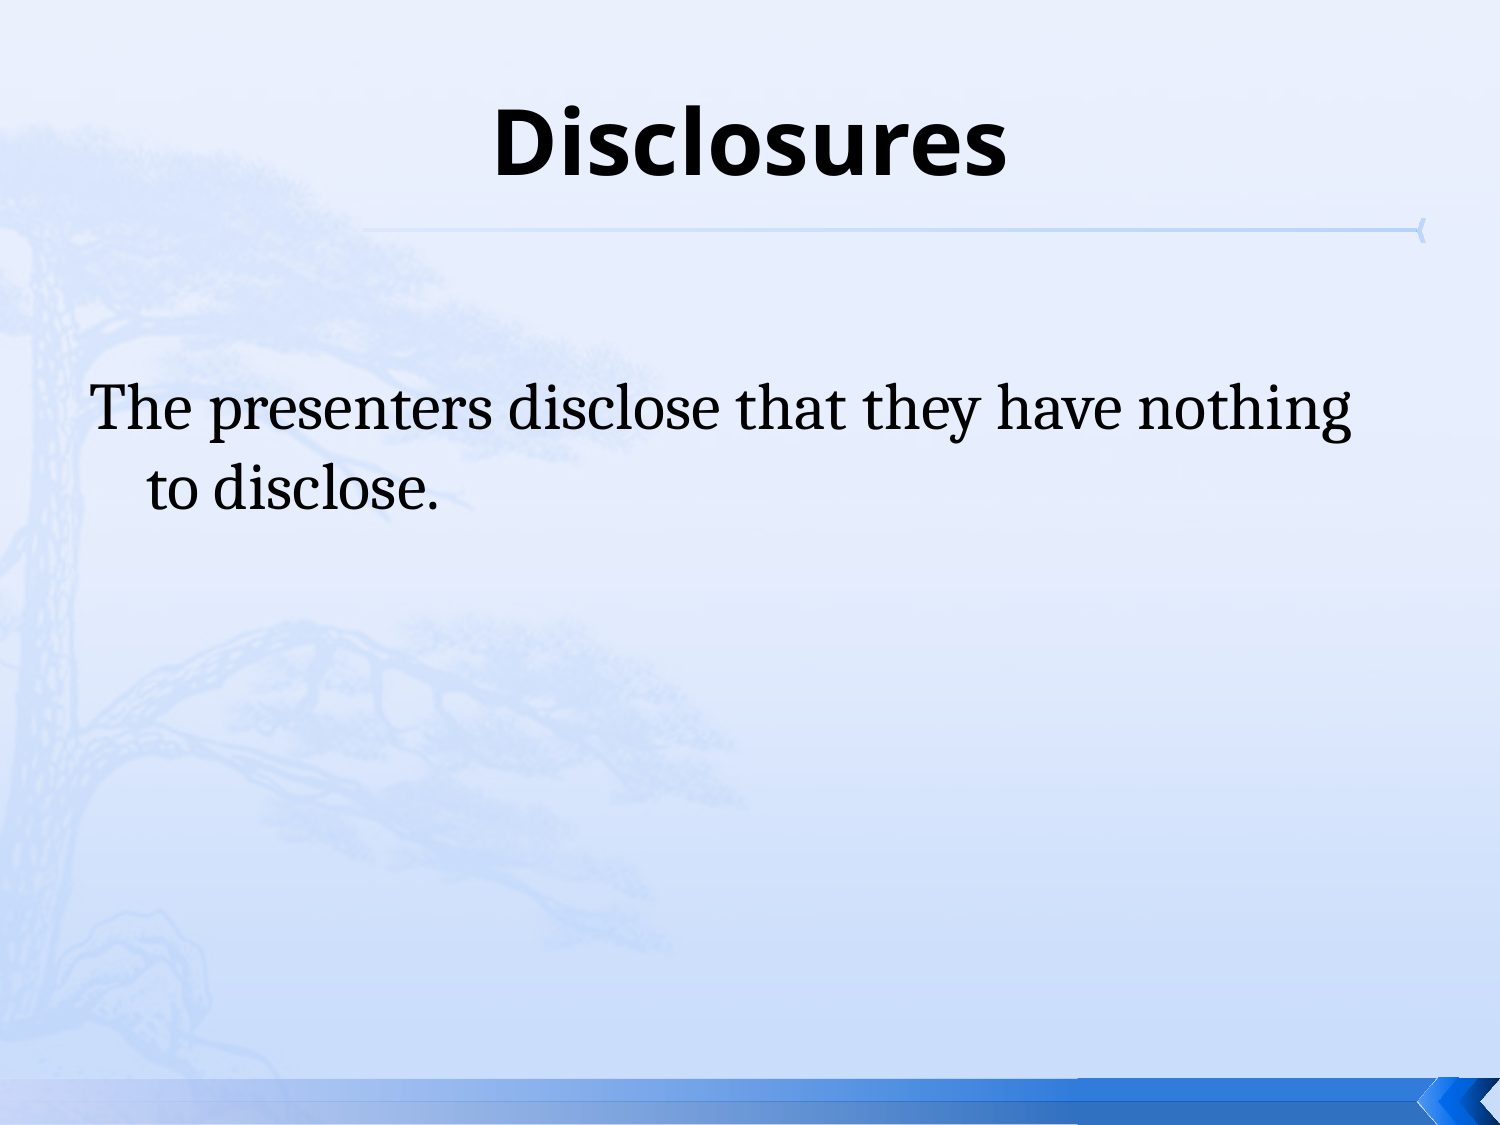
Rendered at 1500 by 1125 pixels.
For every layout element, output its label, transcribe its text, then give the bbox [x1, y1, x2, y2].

title Disclosures [75, 45, 1425, 233]
list The presenters disclose that they have nothing to disclose. [75, 262, 1425, 1005]
